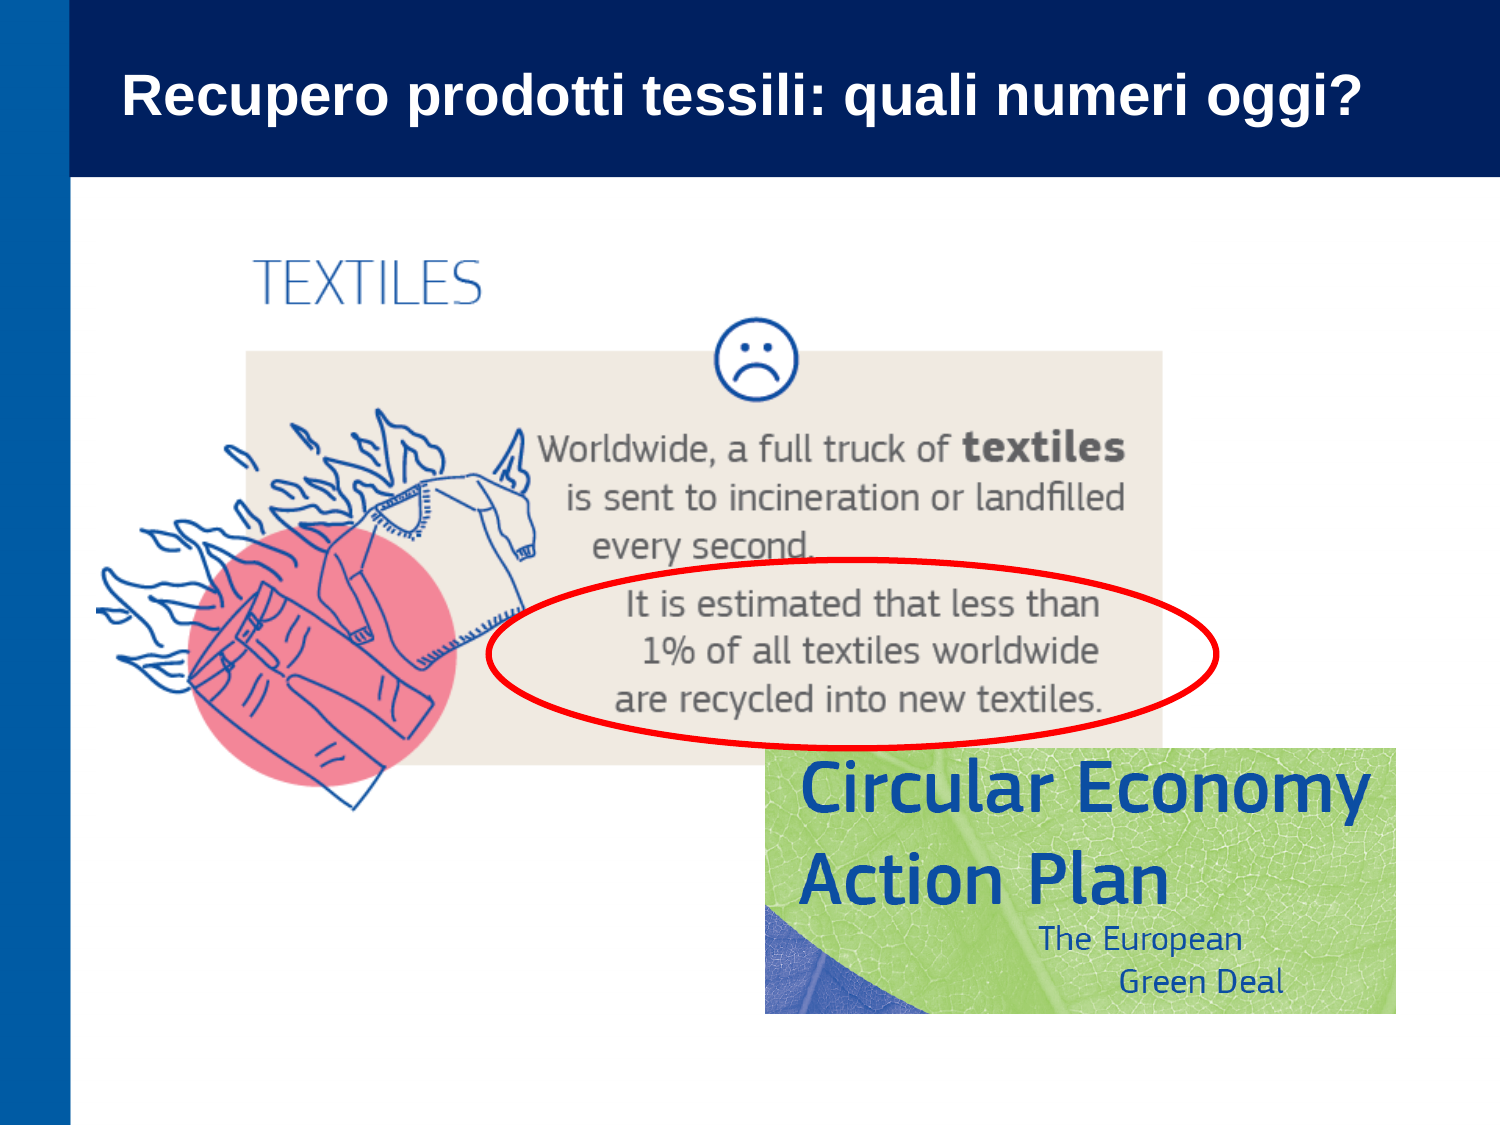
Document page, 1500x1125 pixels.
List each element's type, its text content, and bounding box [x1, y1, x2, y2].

text_box Recupero prodotti tessili: quali numeri oggi? [106, 49, 1500, 135]
picture [0, 0, 1500, 1125]
text_box [69, 0, 1500, 178]
text_box [1194, 621, 1217, 687]
